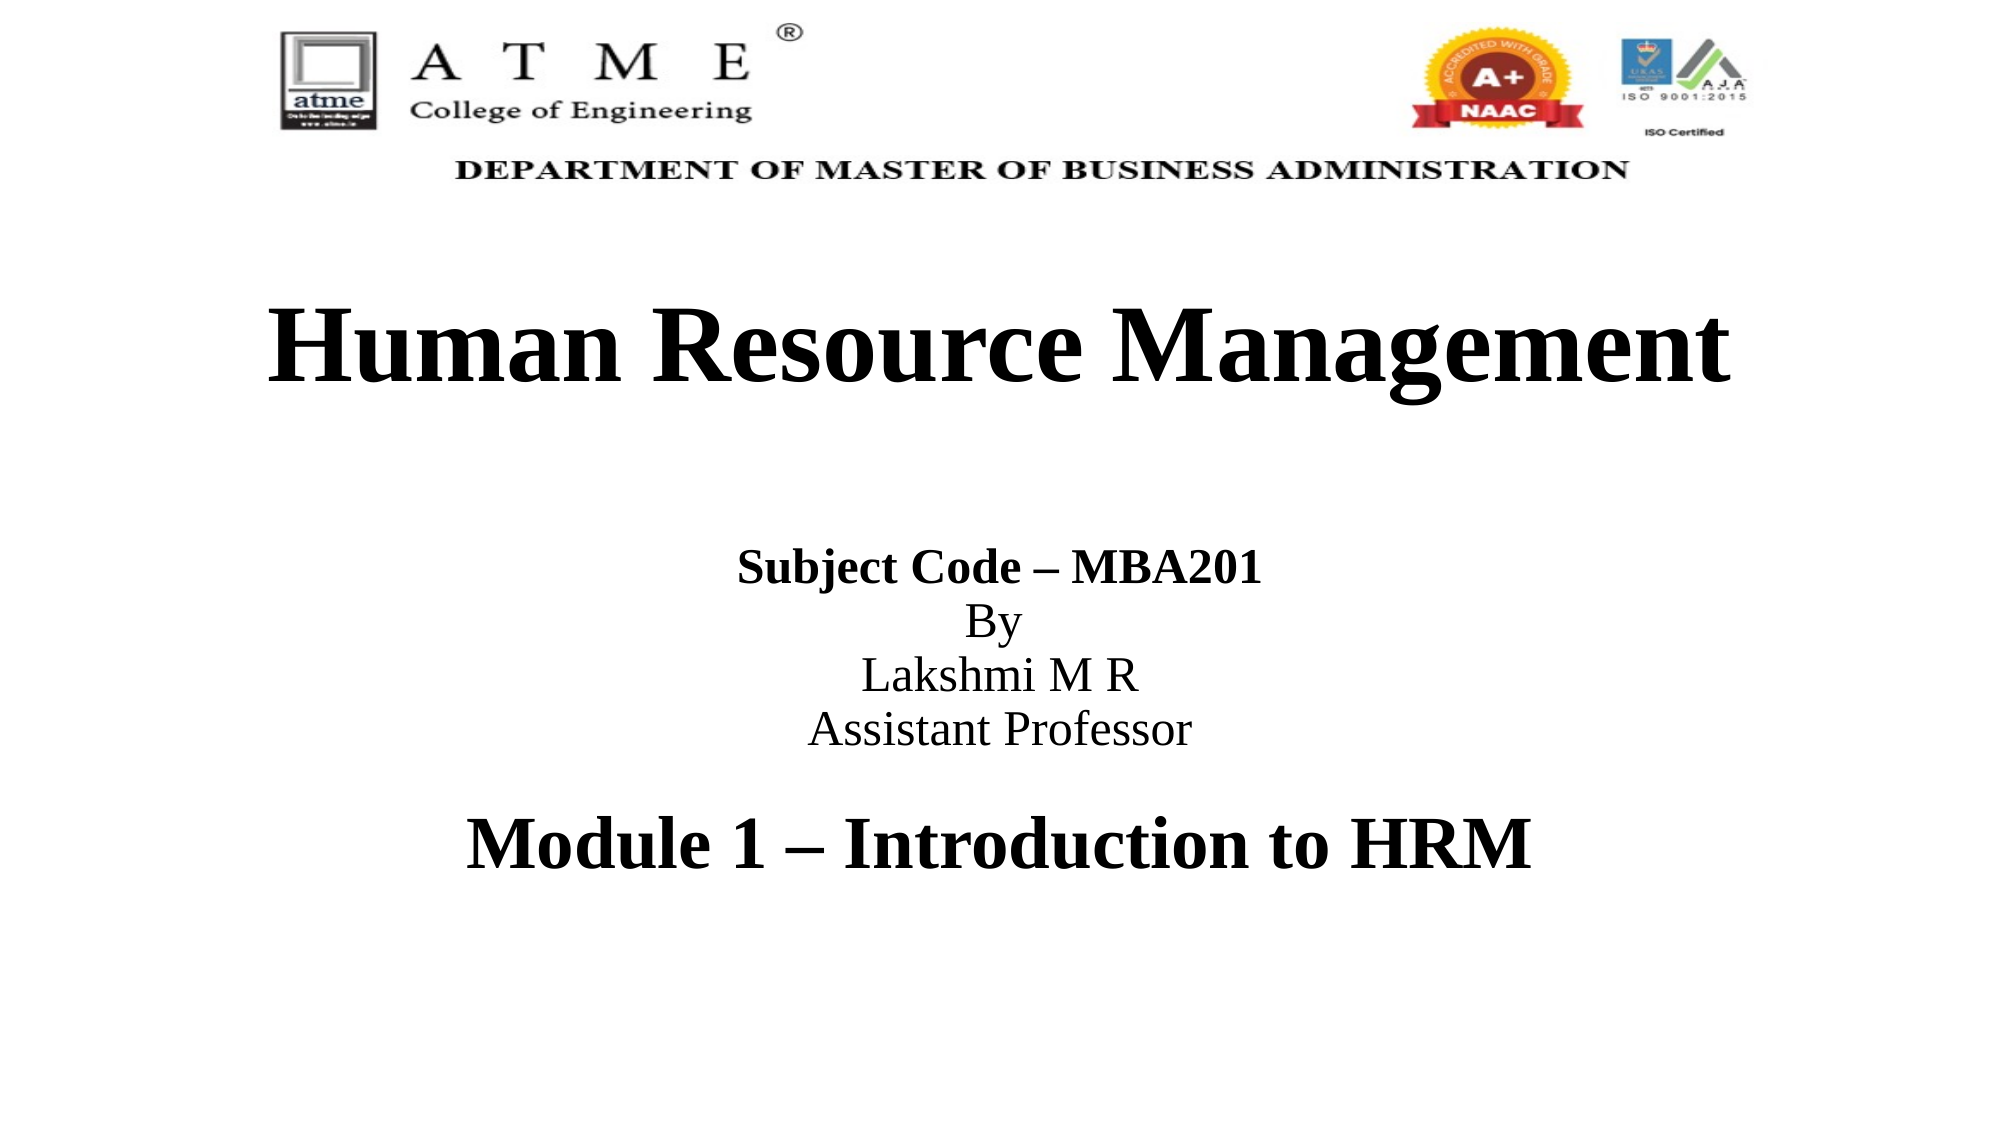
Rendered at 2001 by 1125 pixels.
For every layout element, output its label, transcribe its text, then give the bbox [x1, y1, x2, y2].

subtitle Module 1 – Introduction to HRM [249, 796, 1750, 935]
title Human Resource Management Subject Code – MBA201 By Lakshmi M R Assistant Professor [249, 274, 1750, 764]
picture [272, 22, 1802, 185]
